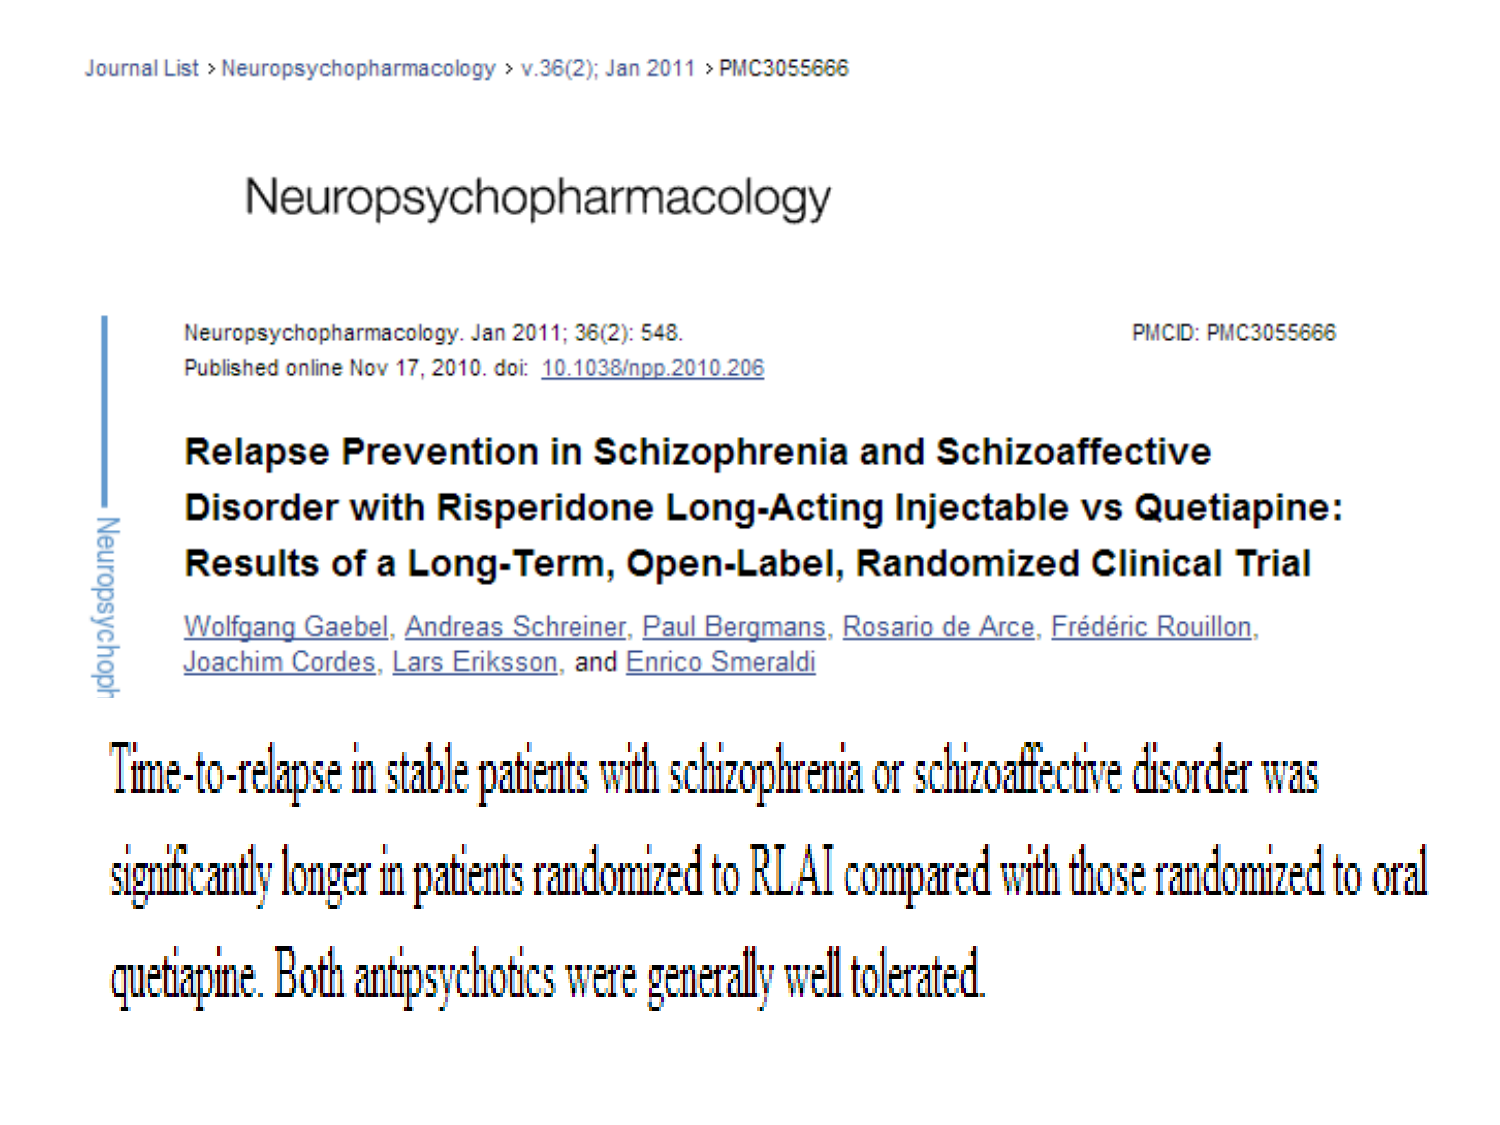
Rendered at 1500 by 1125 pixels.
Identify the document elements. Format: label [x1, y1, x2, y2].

list [81, 714, 1469, 1067]
picture [46, 46, 1348, 698]
